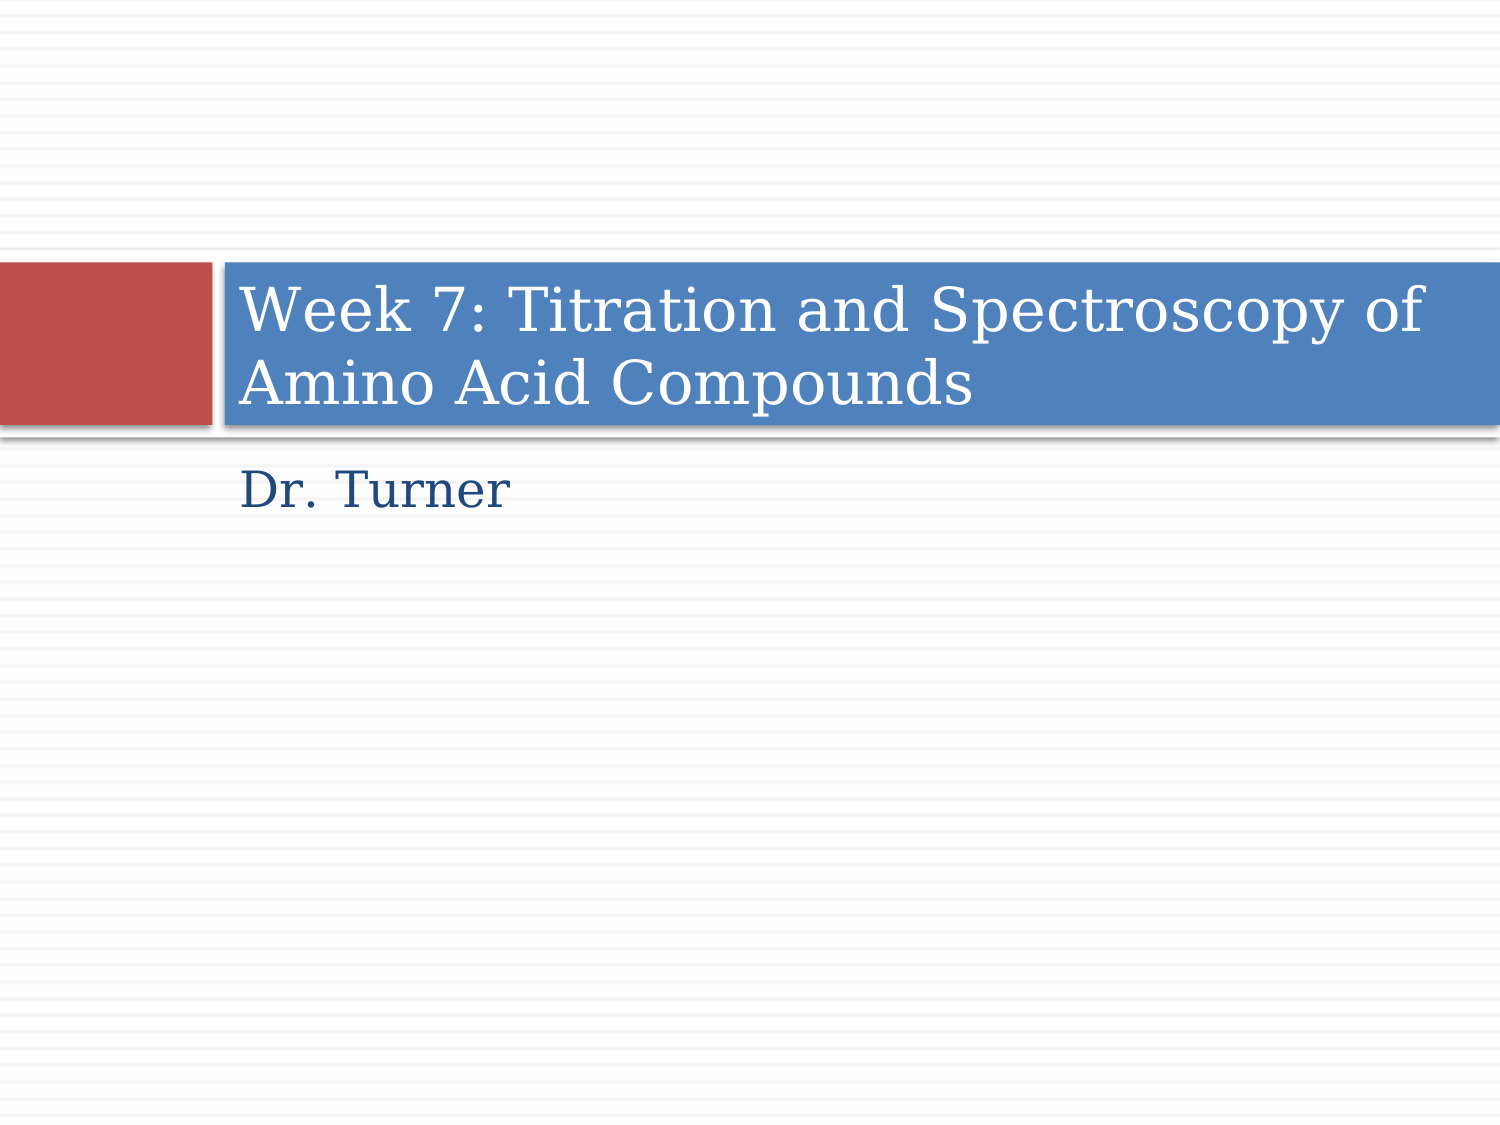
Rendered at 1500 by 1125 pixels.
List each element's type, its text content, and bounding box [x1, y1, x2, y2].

title Week 7: Titration and Spectroscopy of Amino Acid Compounds [225, 262, 1475, 425]
list Dr. Turner [225, 450, 1394, 725]
